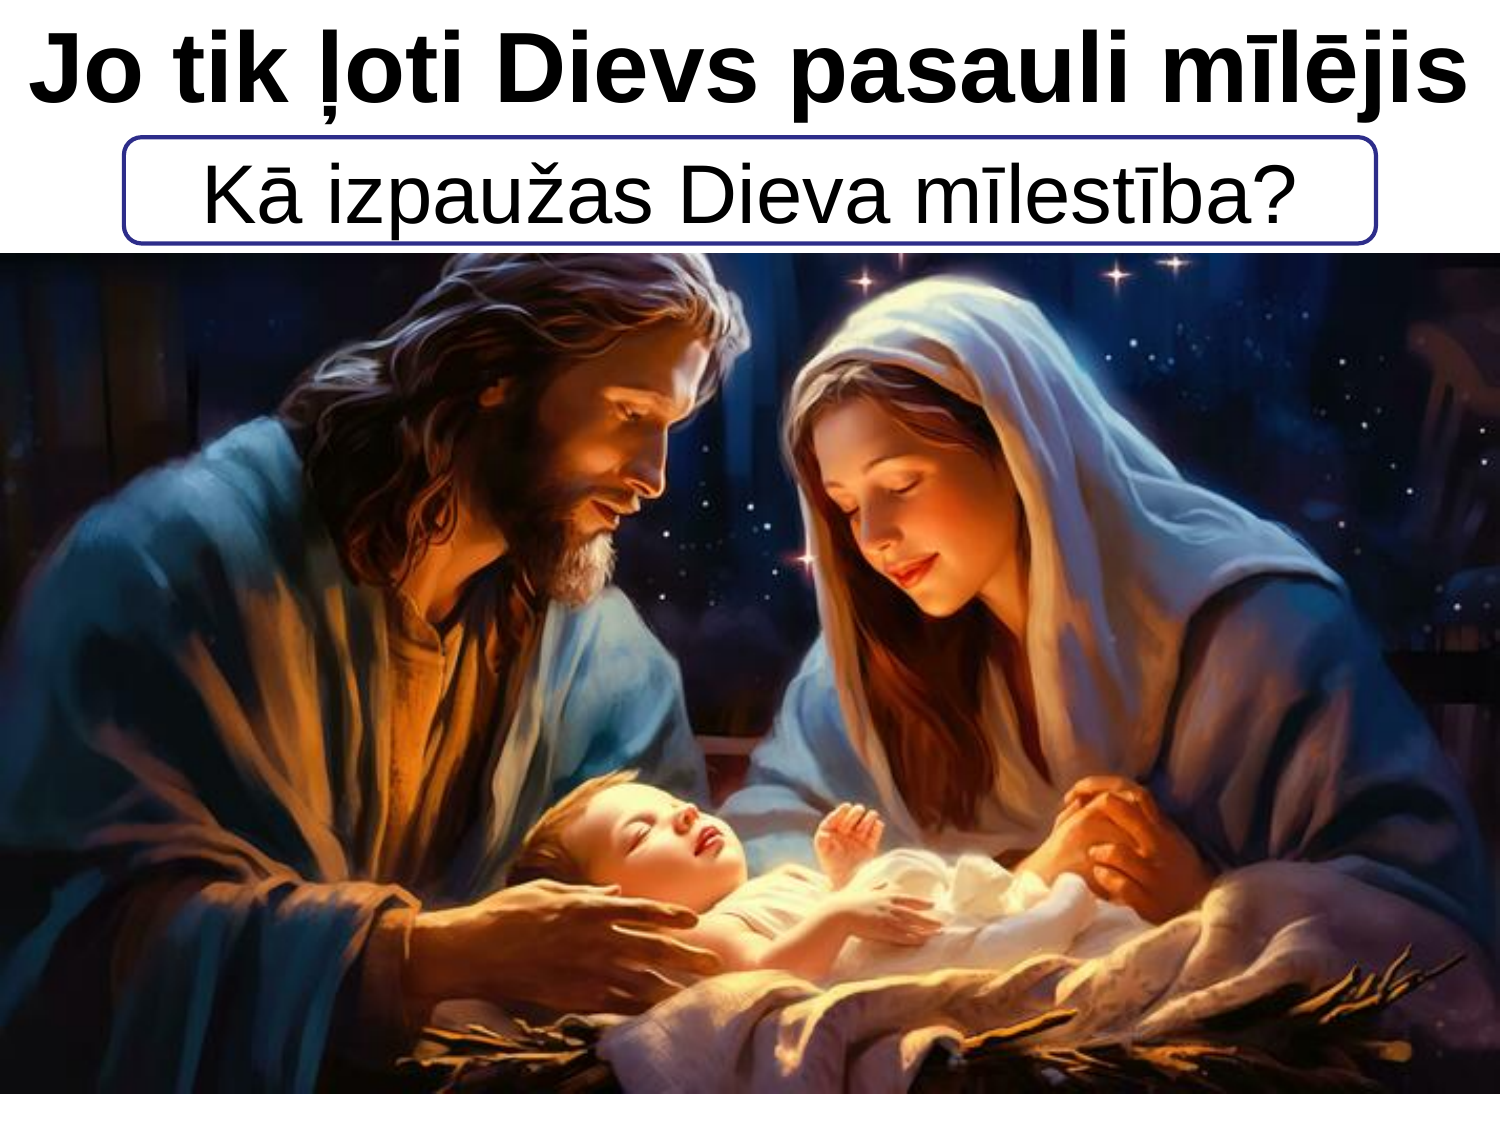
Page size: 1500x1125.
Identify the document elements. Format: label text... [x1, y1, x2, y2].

title Jo tik ļoti Dievs pasauli mīlējis [0, 0, 1500, 126]
picture [0, 253, 1500, 1095]
text_box Kā izpaužas Dieva mīlestība? [121, 135, 1379, 246]
